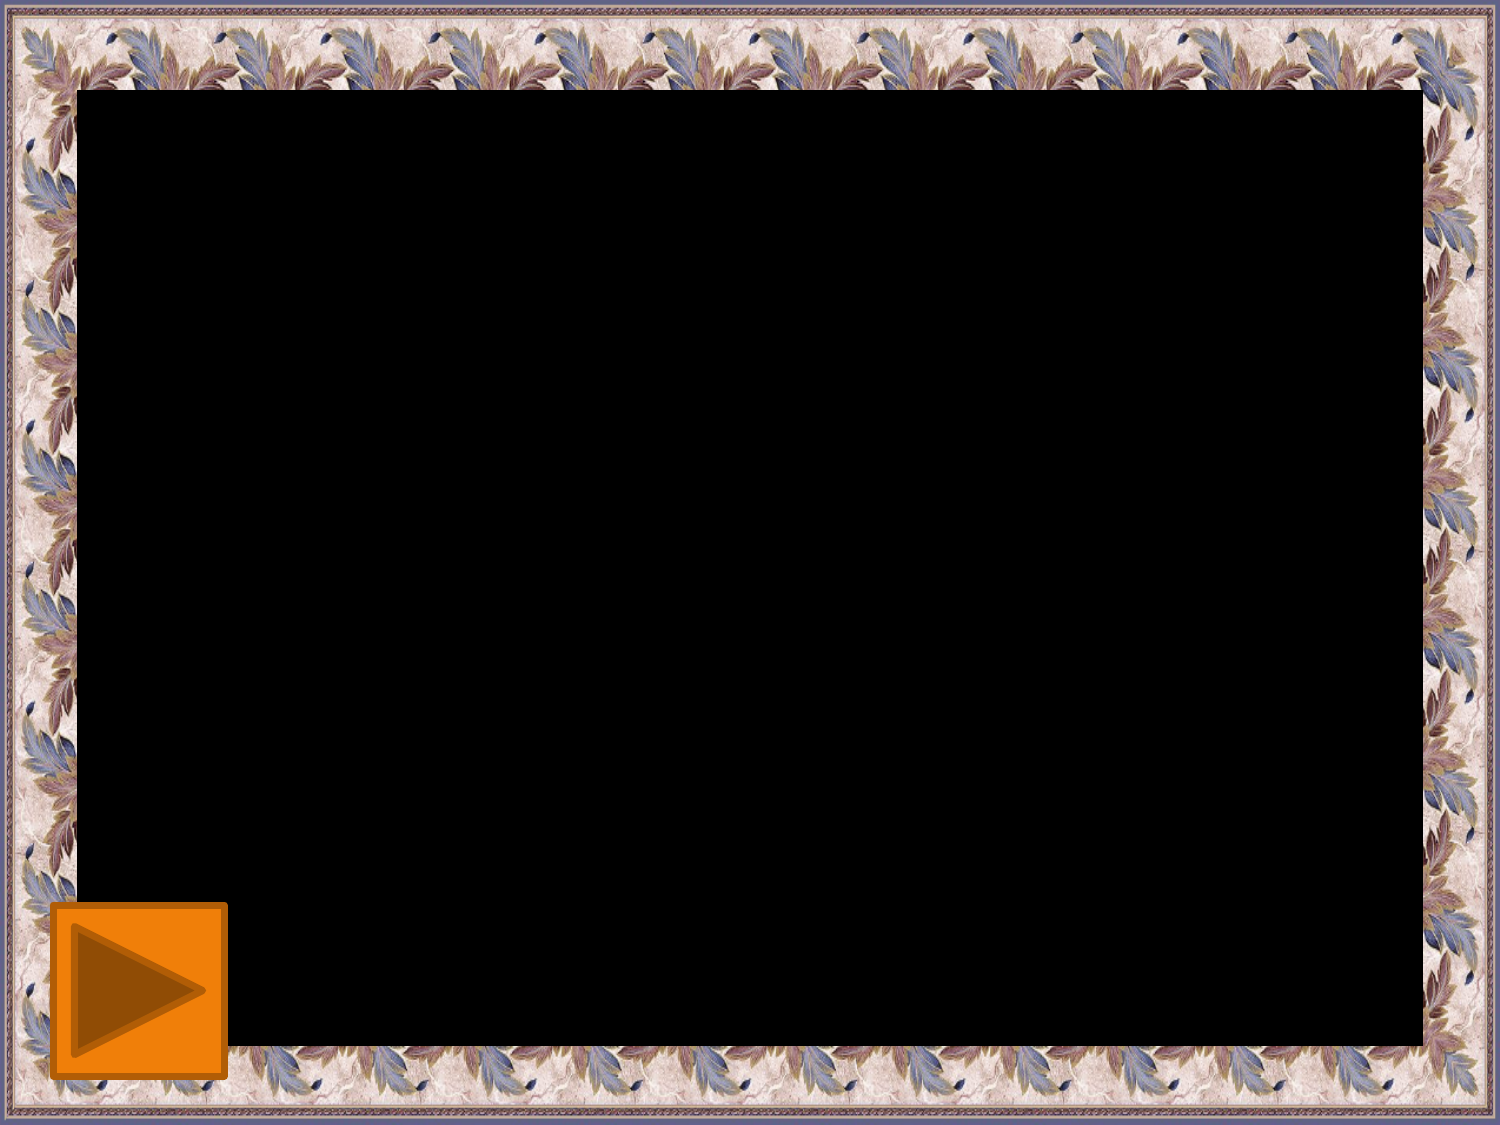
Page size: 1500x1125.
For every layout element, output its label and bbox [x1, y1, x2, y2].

text_box [76, 89, 1424, 1047]
picture [0, 0, 1500, 1125]
